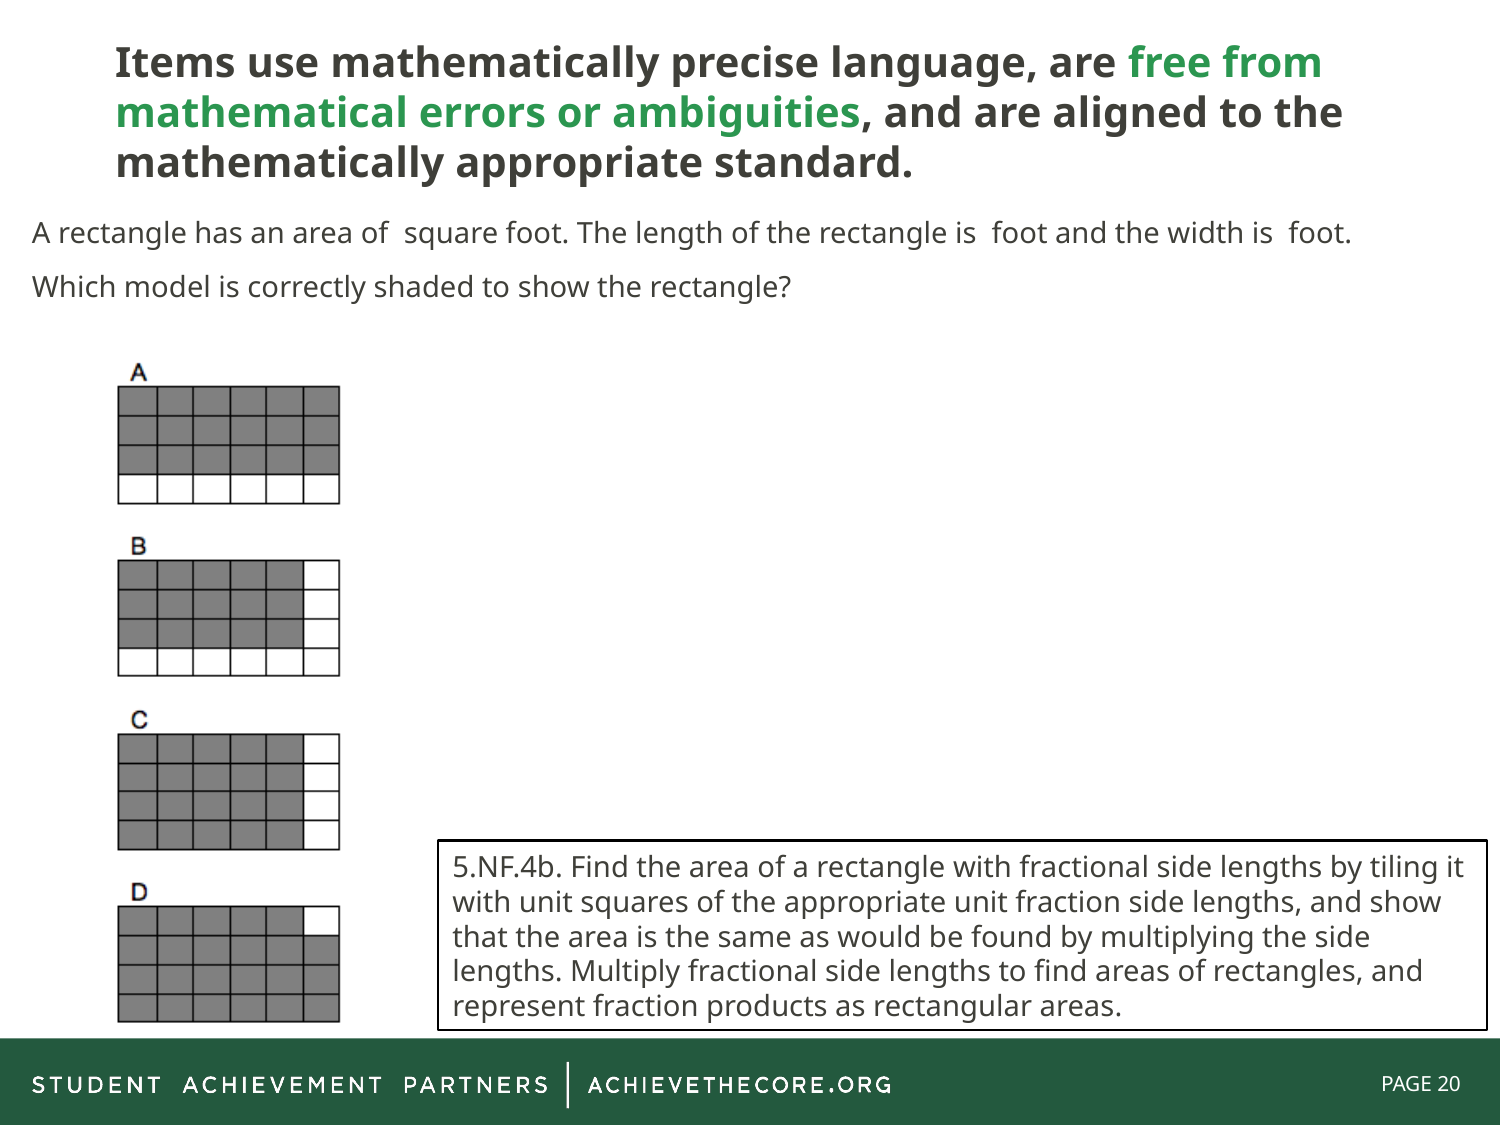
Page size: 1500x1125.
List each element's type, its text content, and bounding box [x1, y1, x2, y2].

text_box 5.NF.4b. Find the area of a rectangle with fractional side lengths by tiling it with unit squares of the appropriate unit fraction side lengths, and show that the area is the same as would be found by multiplying the side lengths. Multiply fractional side lengths to find areas of rectangles, and represent fraction products as rectangular areas. [437, 840, 1488, 1031]
picture [12, 1055, 911, 1112]
title Items use mathematically precise language, are free from mathematical errors or ambiguities, and are aligned to the mathematically appropriate standard. [100, 17, 1400, 205]
picture [100, 354, 349, 1026]
